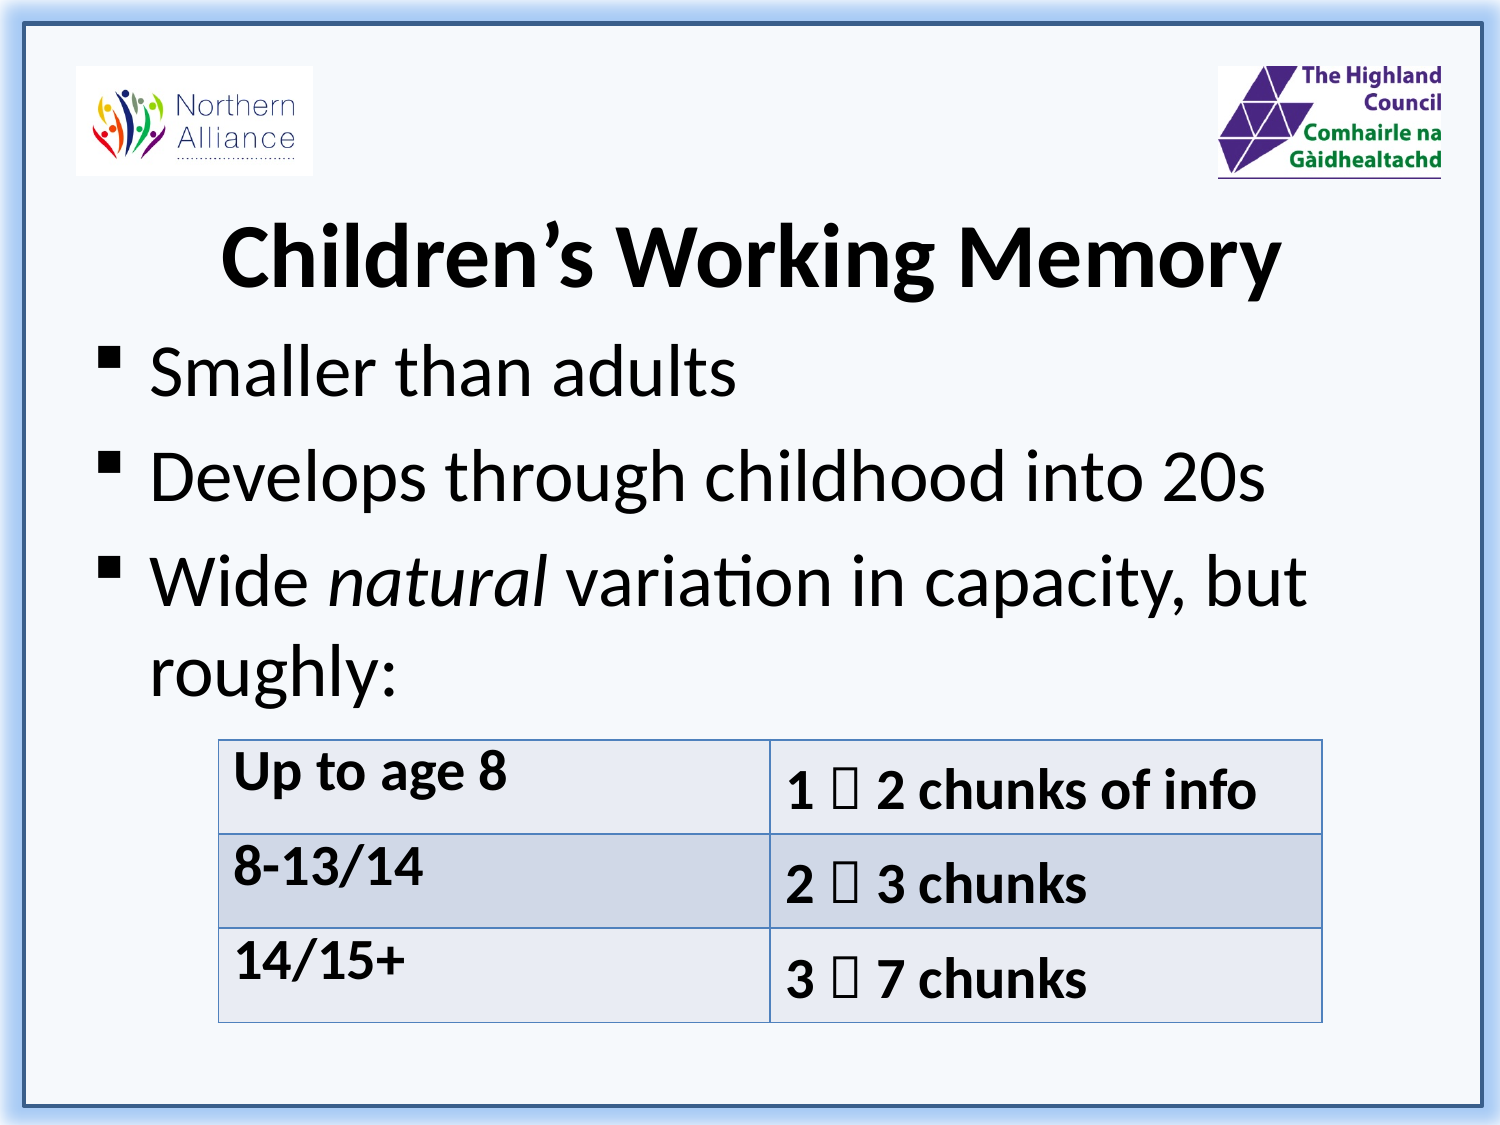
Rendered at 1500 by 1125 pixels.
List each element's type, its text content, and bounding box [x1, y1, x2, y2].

text_box [22, 21, 1484, 1108]
table_cell 3  7 chunks [771, 929, 1321, 1022]
picture [76, 66, 314, 177]
list Smaller than adults Develops through childhood into 20s Wide natural variation in capacity, but roughly: [78, 314, 1428, 709]
table_header Up to age 8 [219, 741, 769, 833]
table_header 1  2 chunks of info [771, 741, 1321, 833]
table_cell 8-13/14 [219, 835, 769, 927]
table_cell 2  3 chunks [771, 835, 1321, 927]
table_cell 14/15+ [219, 929, 769, 1022]
title Children’s Working Memory [78, 157, 1428, 314]
picture [1218, 66, 1441, 179]
